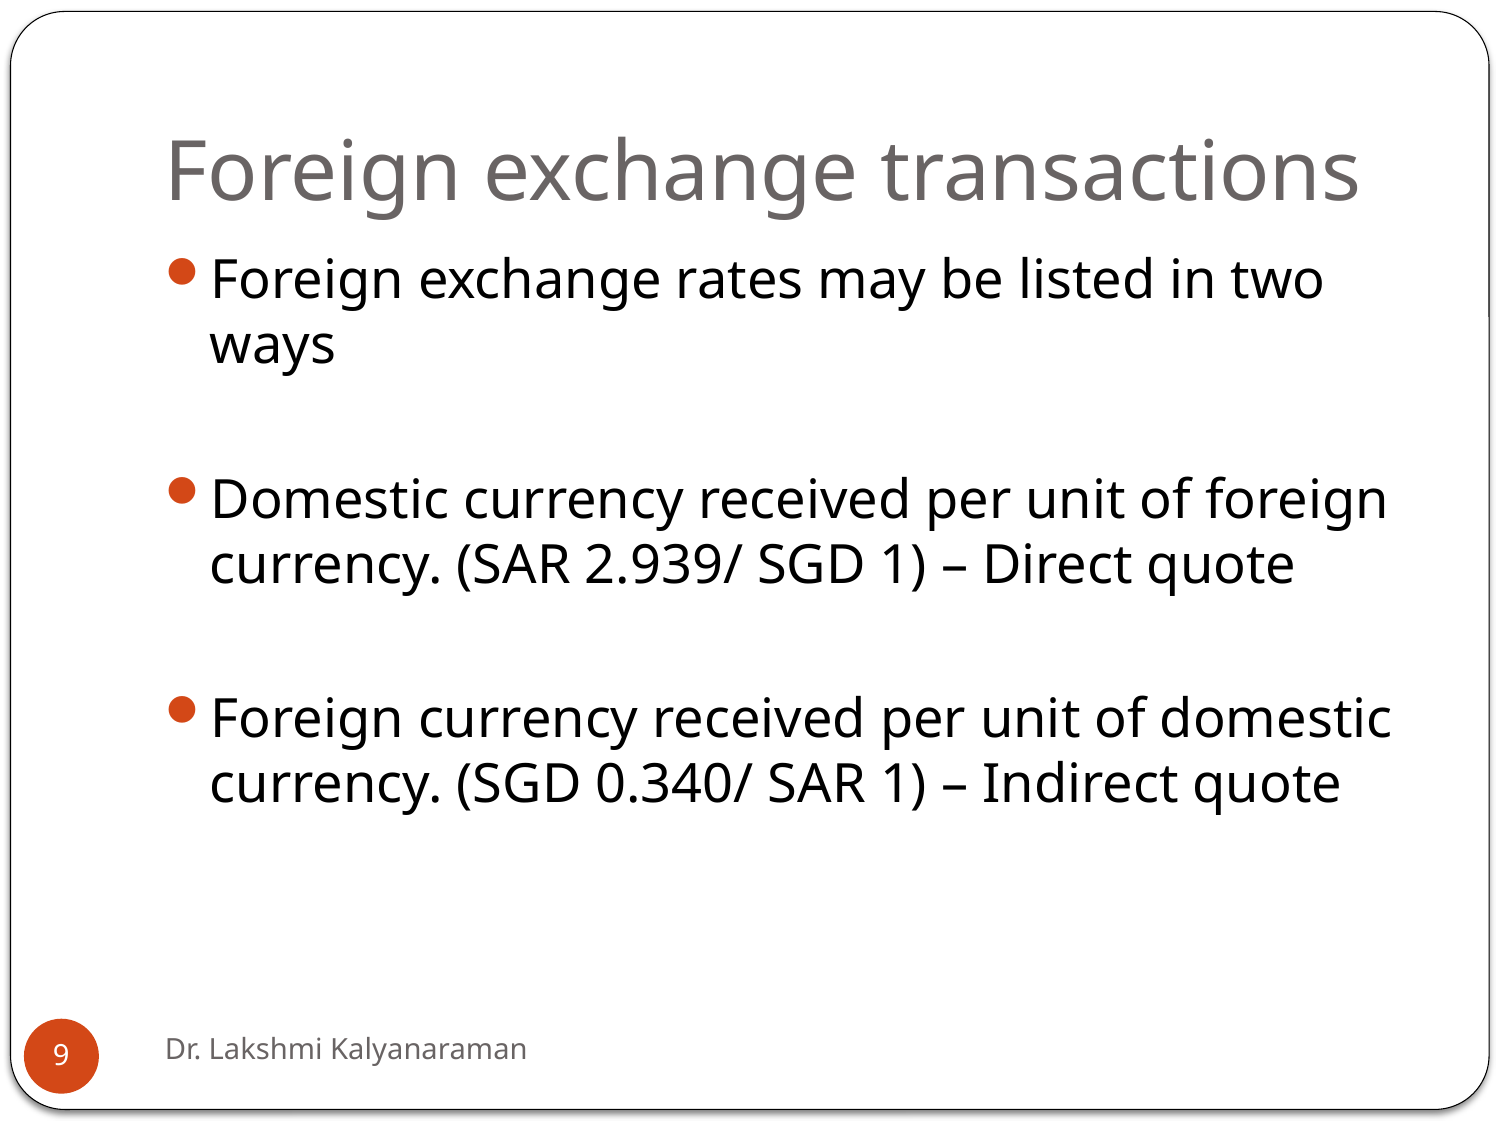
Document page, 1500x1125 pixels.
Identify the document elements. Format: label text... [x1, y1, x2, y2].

footer Dr. Lakshmi Kalyanaraman [150, 1012, 800, 1088]
title Foreign exchange transactions [150, 45, 1425, 233]
list Foreign exchange rates may be listed in two ways Domestic currency received per unit of foreign currency. (SAR 2.939/ SGD 1) – Direct quote Foreign currency received per unit of domestic currency. (SGD 0.340/ SAR 1) – Indirect quote [150, 237, 1425, 988]
slide_number 9 [23, 1018, 99, 1094]
